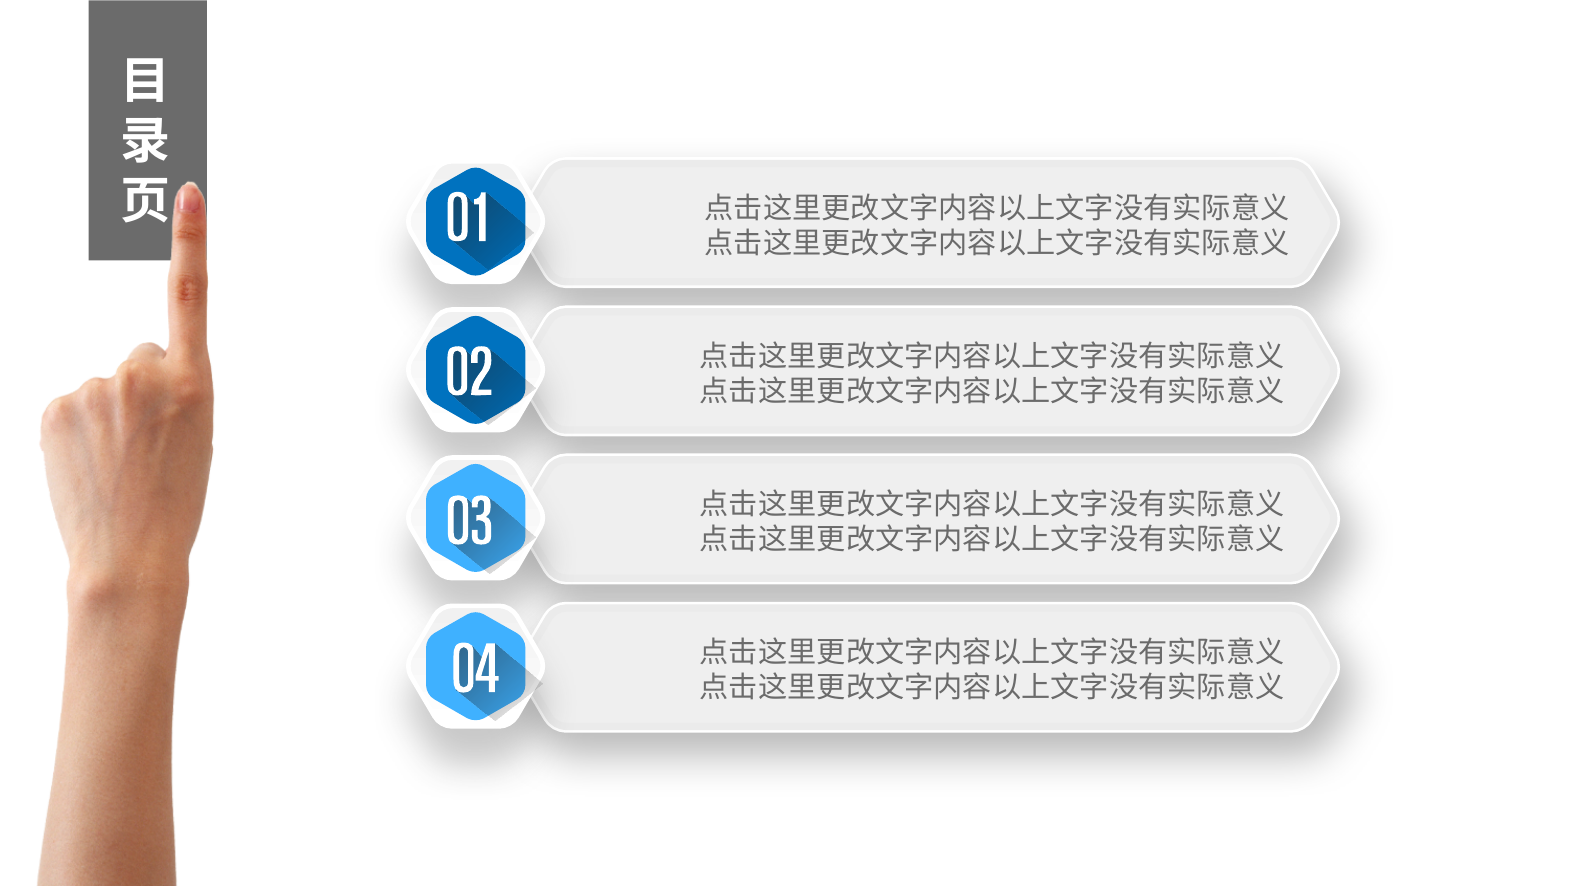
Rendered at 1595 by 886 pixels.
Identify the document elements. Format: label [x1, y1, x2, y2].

text_box [407, 309, 1335, 431]
picture [0, 165, 244, 886]
text_box [407, 605, 1335, 727]
text_box [88, 0, 211, 164]
text_box [407, 160, 1335, 283]
text_box [407, 457, 1335, 579]
